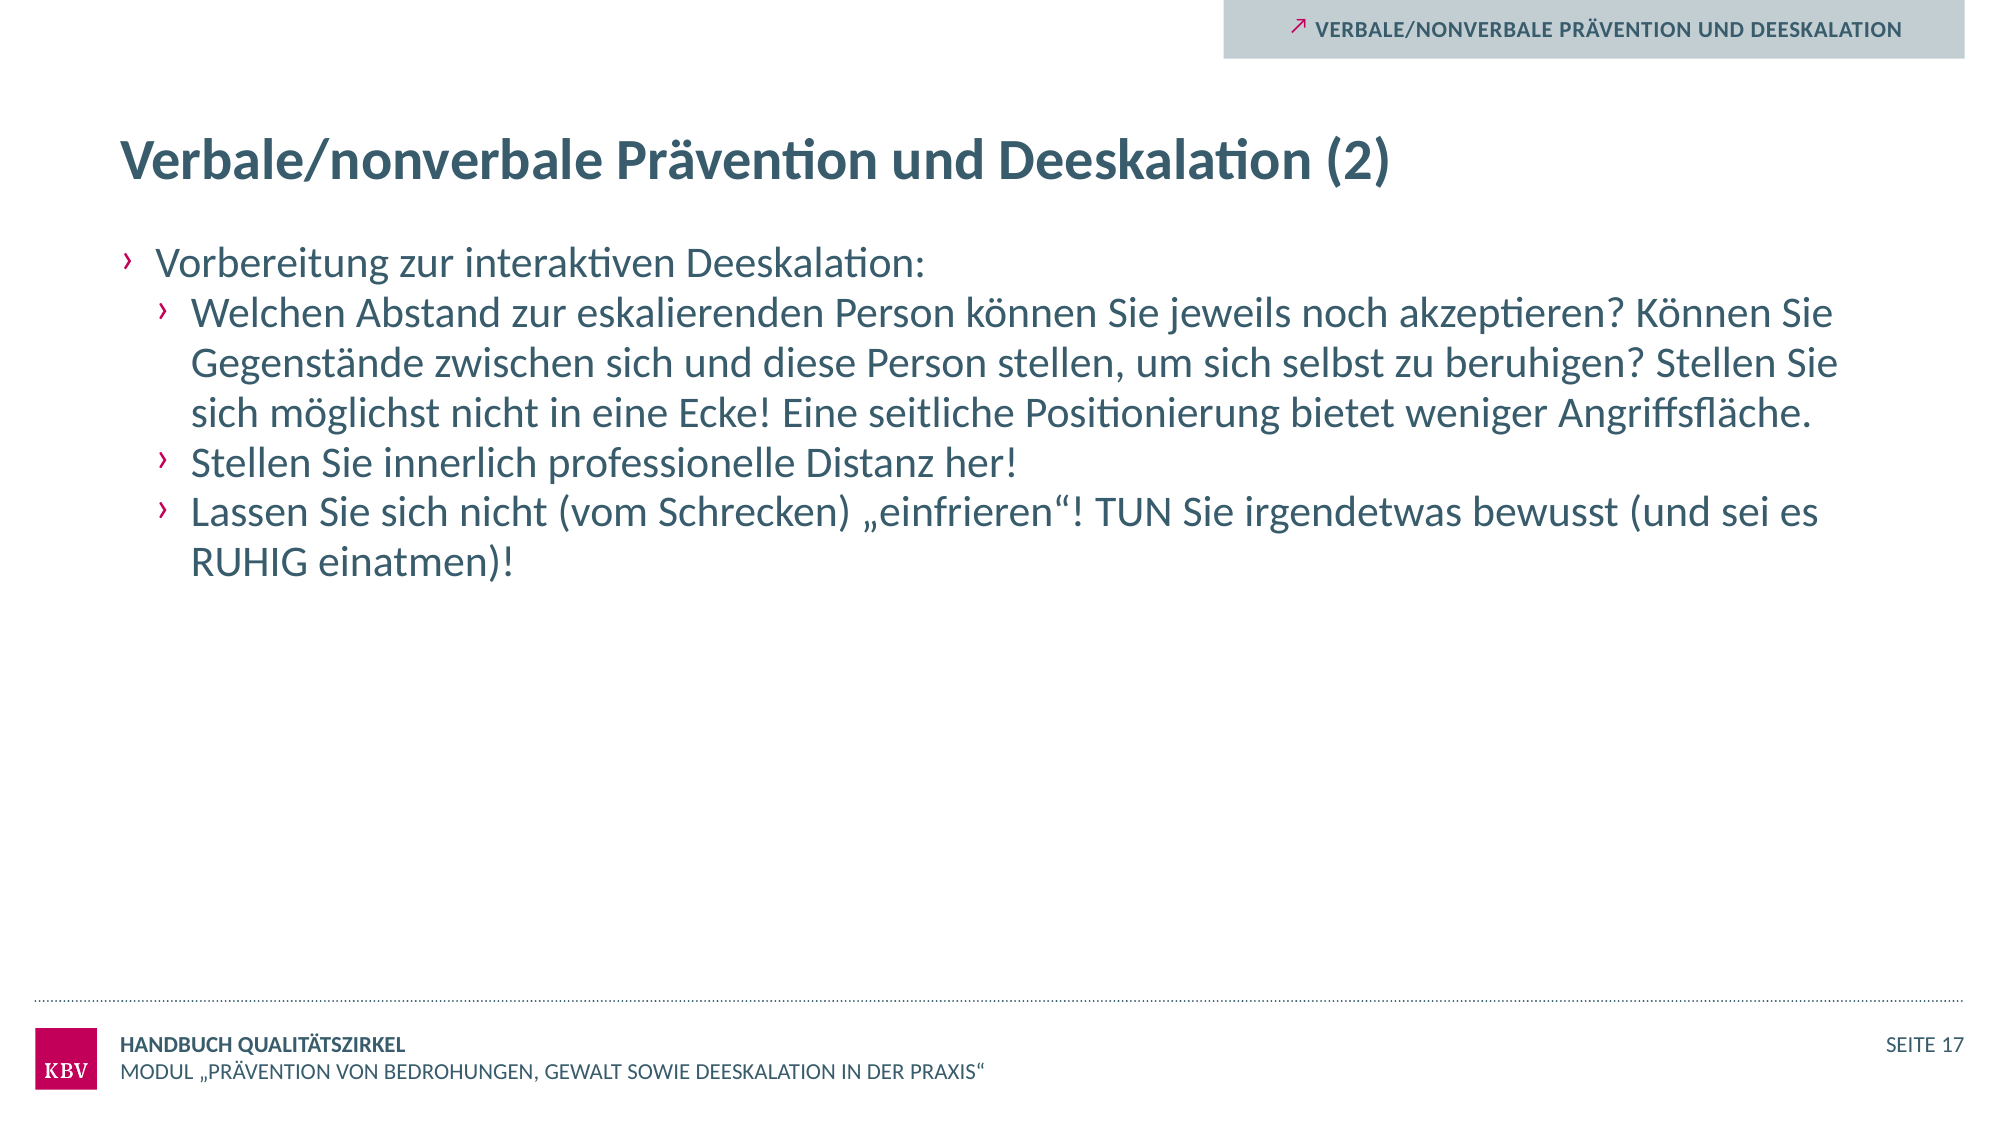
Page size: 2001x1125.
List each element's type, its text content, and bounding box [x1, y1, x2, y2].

slide_number Modul „Prävention von Bedrohungen, Gewalt sowie Deeskalation in der Praxis“ [120, 1057, 1668, 1084]
slide_number Seite 17 [1787, 1030, 1965, 1057]
list Vorbereitung zur interaktiven Deeskalation: Welchen Abstand zur eskalierenden Person können Sie jeweils noch akzeptieren? Können Sie Gegenstände zwischen sich und diese Person stellen, um sich selbst zu beruhigen? Stellen Sie sich möglichst nicht in eine Ecke! Eine seitliche Positionierung bietet weniger Angriffsfläche. Stellen Sie innerlich professionelle Distanz her! Lassen Sie sich nicht (vom Schrecken) „einfrieren“! TUN Sie irgendetwas bewusst (und sei es RUHIG einatmen)! [120, 237, 1880, 945]
list Verbale/nonverbale Prävention und Deeskalation [1223, 0, 1965, 59]
title Verbale/nonverbale Prävention und Deeskalation (2) [120, 129, 1880, 201]
footer Handbuch Qualitätszirkel [120, 1030, 1668, 1057]
